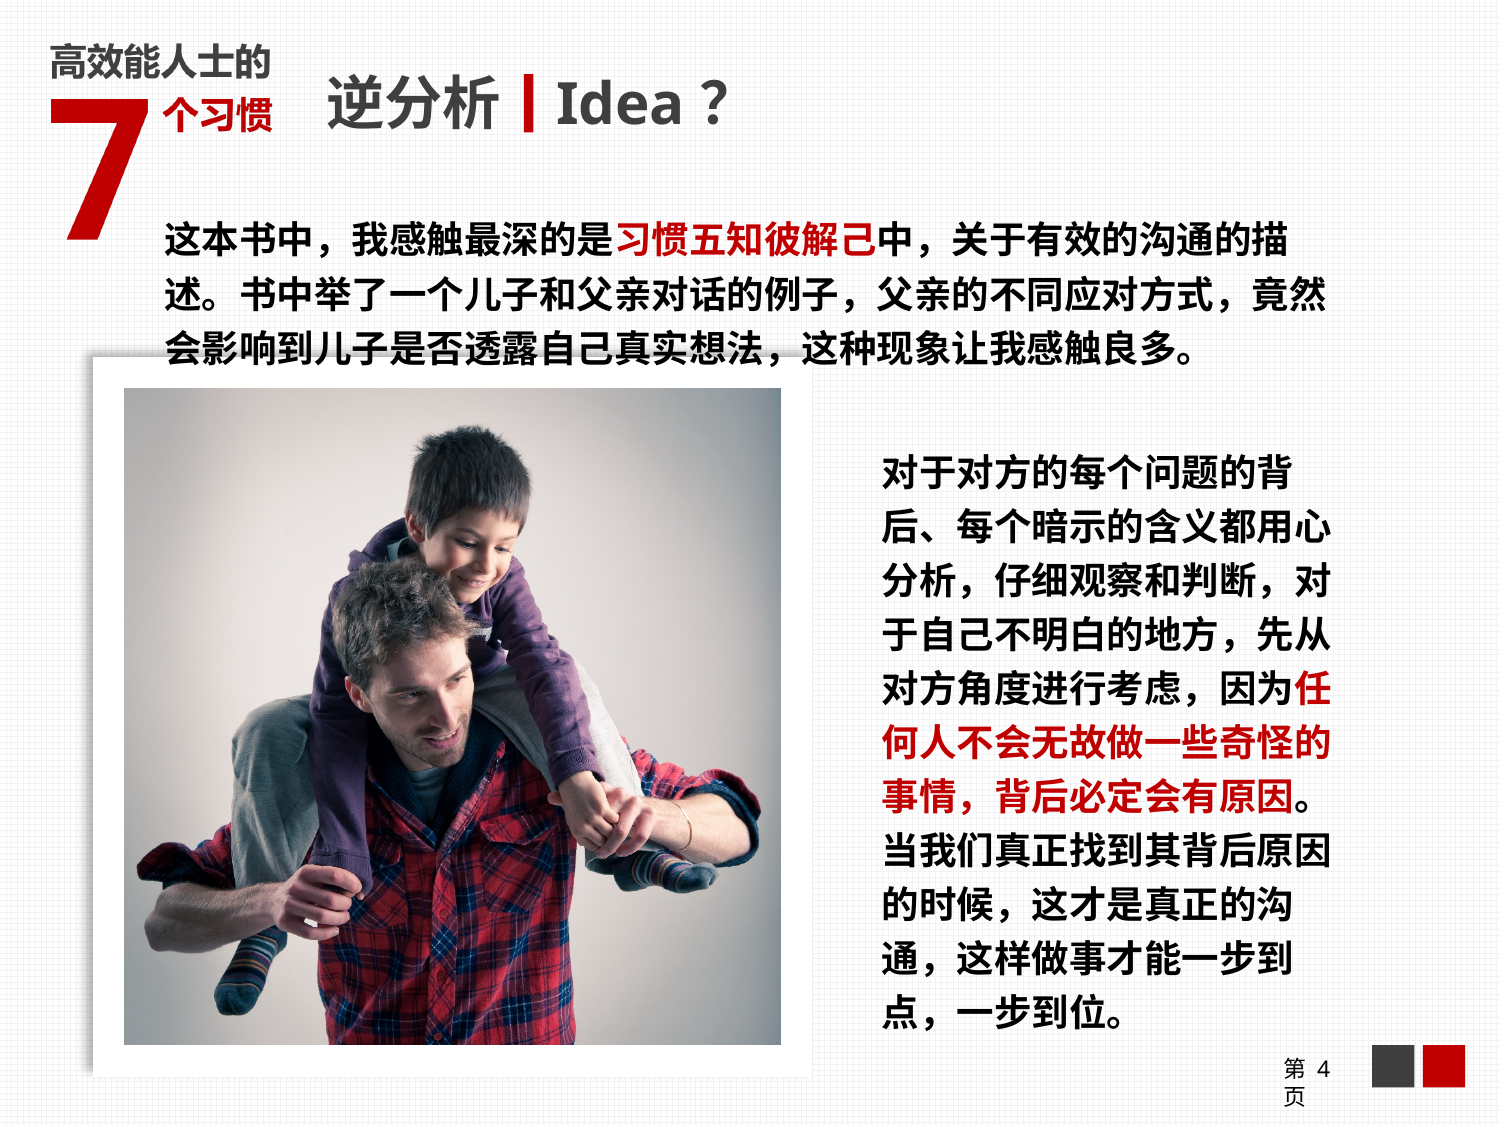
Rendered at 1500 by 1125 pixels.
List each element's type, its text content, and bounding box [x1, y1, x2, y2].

text_box [1372, 1045, 1415, 1088]
text_box 这本书中，我感触最深的是习惯五知彼解己中，关于有效的沟通的描述。书中举了一个儿子和父亲对话的例子，父亲的不同应对方式，竟然会影响到儿子是否透露自己真实想法，这种现象让我感触良多。 [300, 200, 1372, 379]
text_box 对于对方的每个问题的背后、每个暗示的含义都用心分析，仔细观察和判断，对于自己不明白的地方，先从对方角度进行考虑，因为任何人不会无故做一些奇怪的事情，背后必定会有原因。当我们真正找到其背后原因的时候，这才是真正的沟通，这样做事才能一步到点，一步到位。 [866, 432, 1372, 989]
picture [0, 5, 782, 1046]
text_box [1422, 1045, 1466, 1088]
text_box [311, 58, 965, 145]
text_box 第 4 页 [1268, 1047, 1373, 1091]
